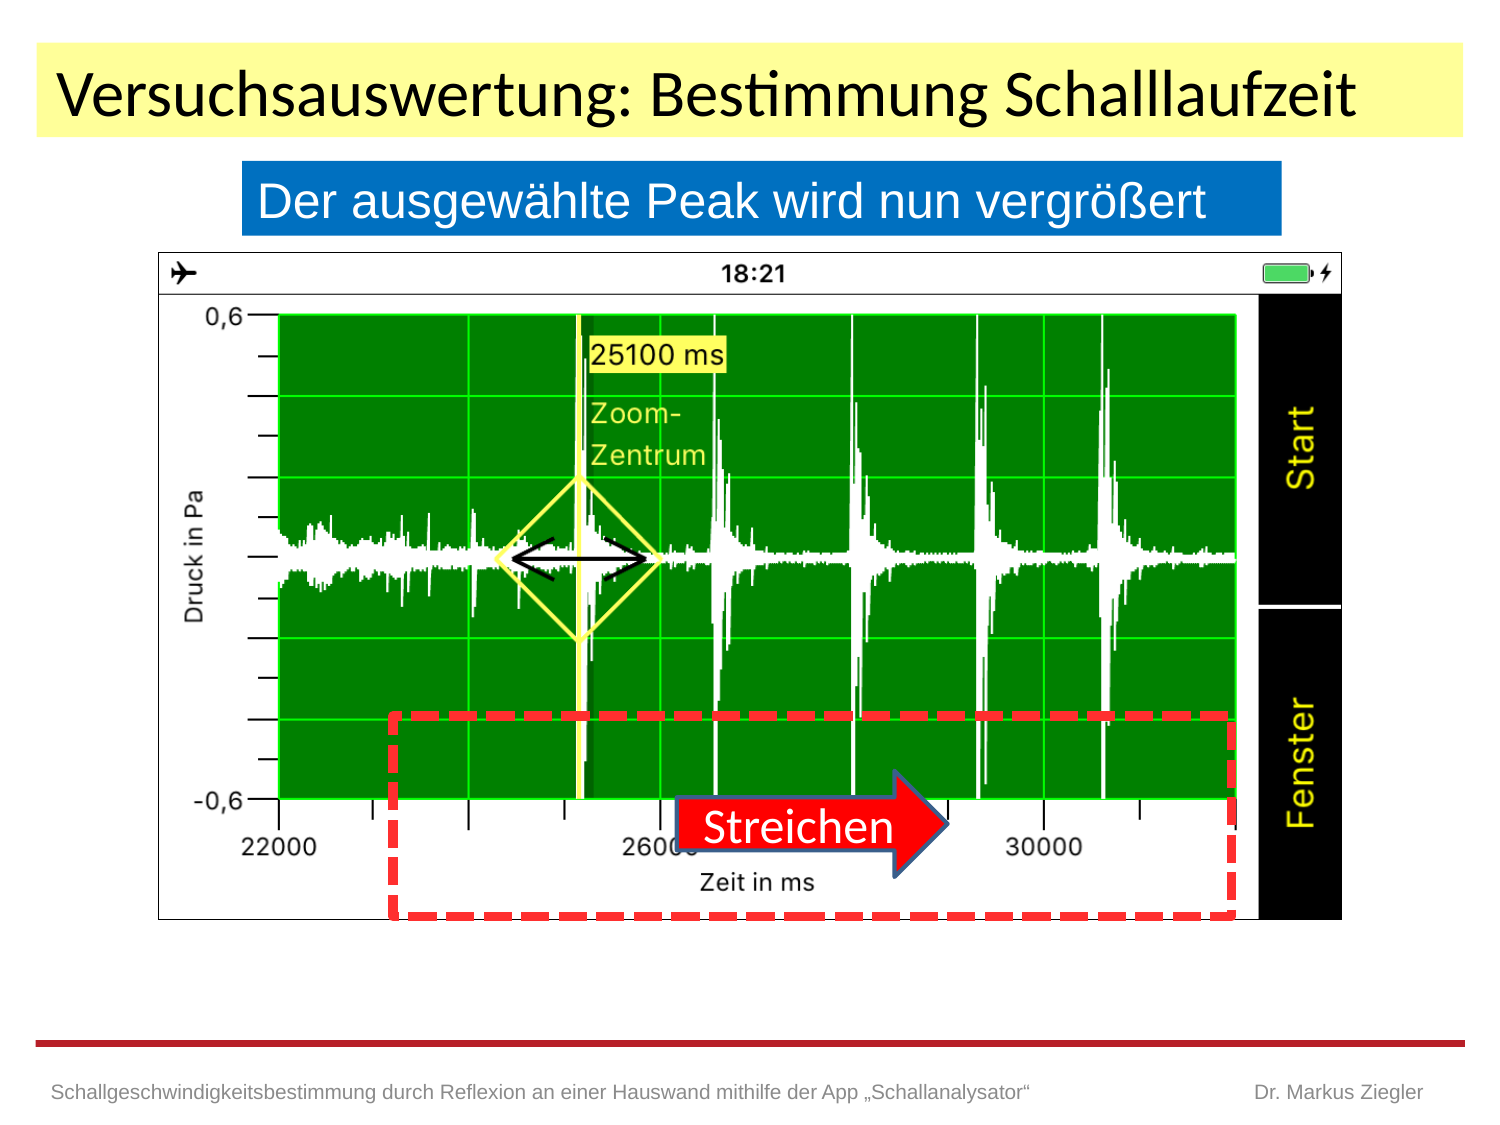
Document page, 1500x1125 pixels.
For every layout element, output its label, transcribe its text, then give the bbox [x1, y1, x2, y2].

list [158, 252, 1342, 920]
title Versuchsauswertung: Bestimmung Schalllaufzeit [41, 42, 1459, 149]
text_box Der ausgewählte Peak wird nun vergrößert [242, 160, 1282, 236]
footer Schallgeschwindigkeitsbestimmung durch Reflexion an einer Hauswand mithilfe der App „Schallanalysator“ Dr. Markus Ziegler [35, 1061, 1447, 1122]
